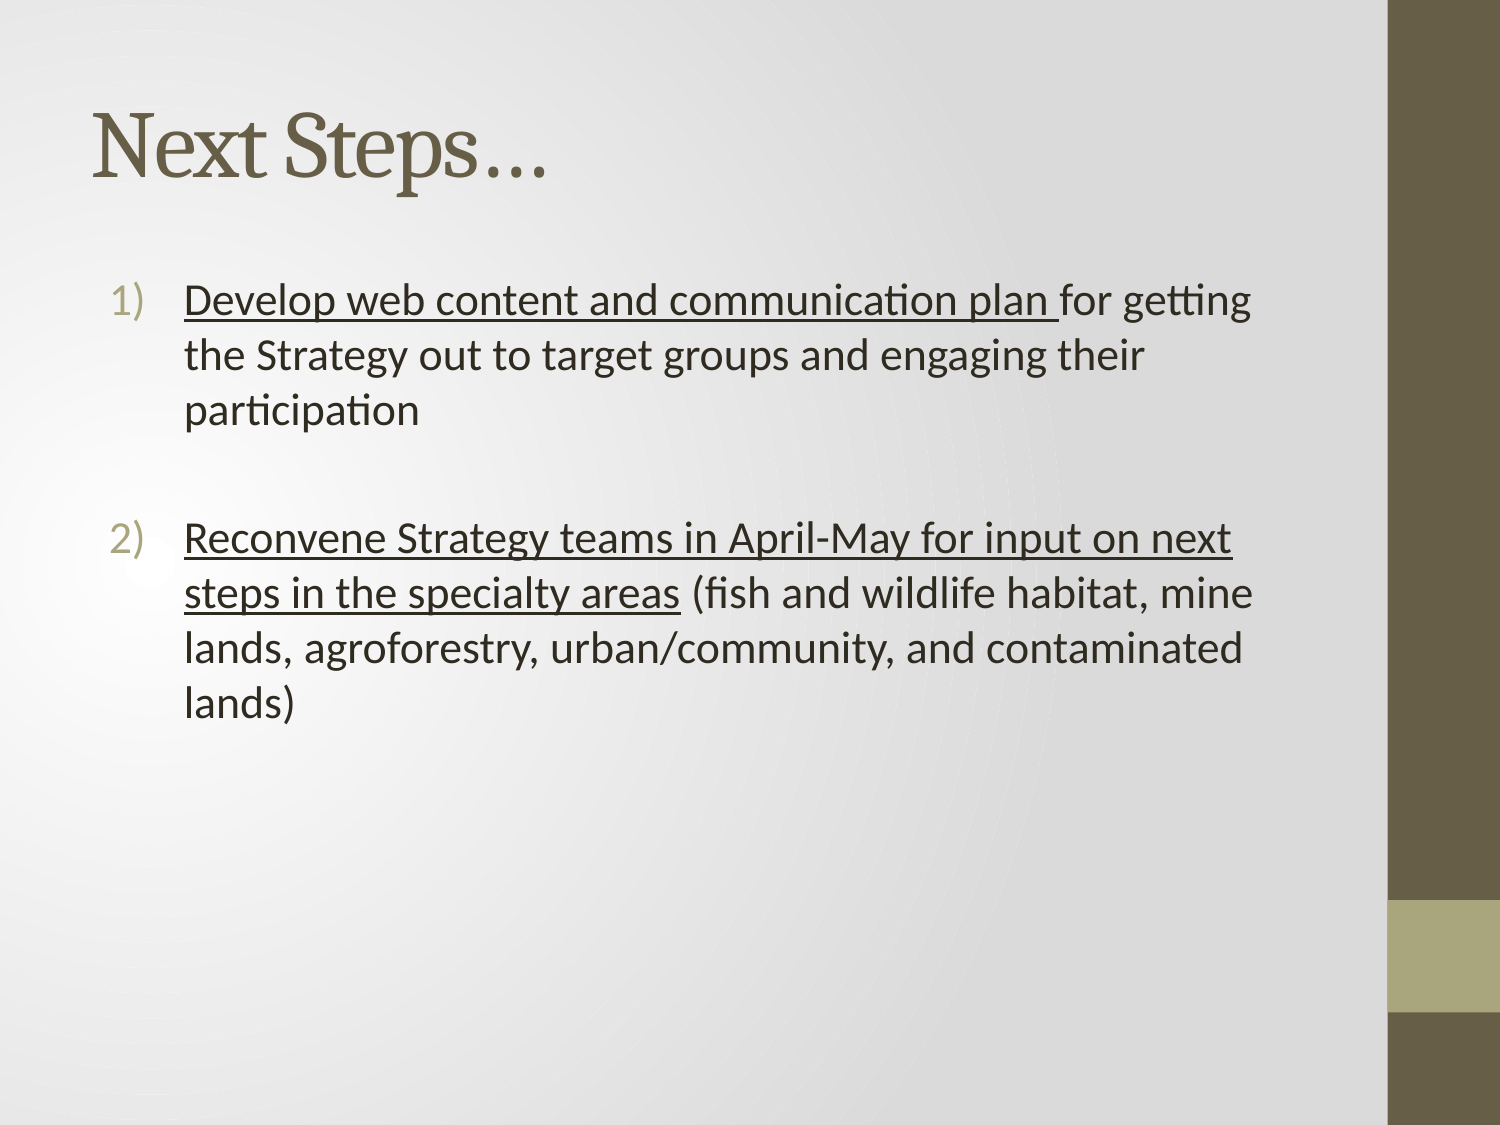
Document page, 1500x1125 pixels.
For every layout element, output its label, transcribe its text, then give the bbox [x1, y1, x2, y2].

list Develop web content and communication plan for getting the Strategy out to target groups and engaging their participation Reconvene Strategy teams in April-May for input on next steps in the specialty areas (fish and wildlife habitat, mine lands, agroforestry, urban/community, and contaminated lands) [75, 262, 1325, 1050]
title Next Steps… [75, 45, 1325, 233]
